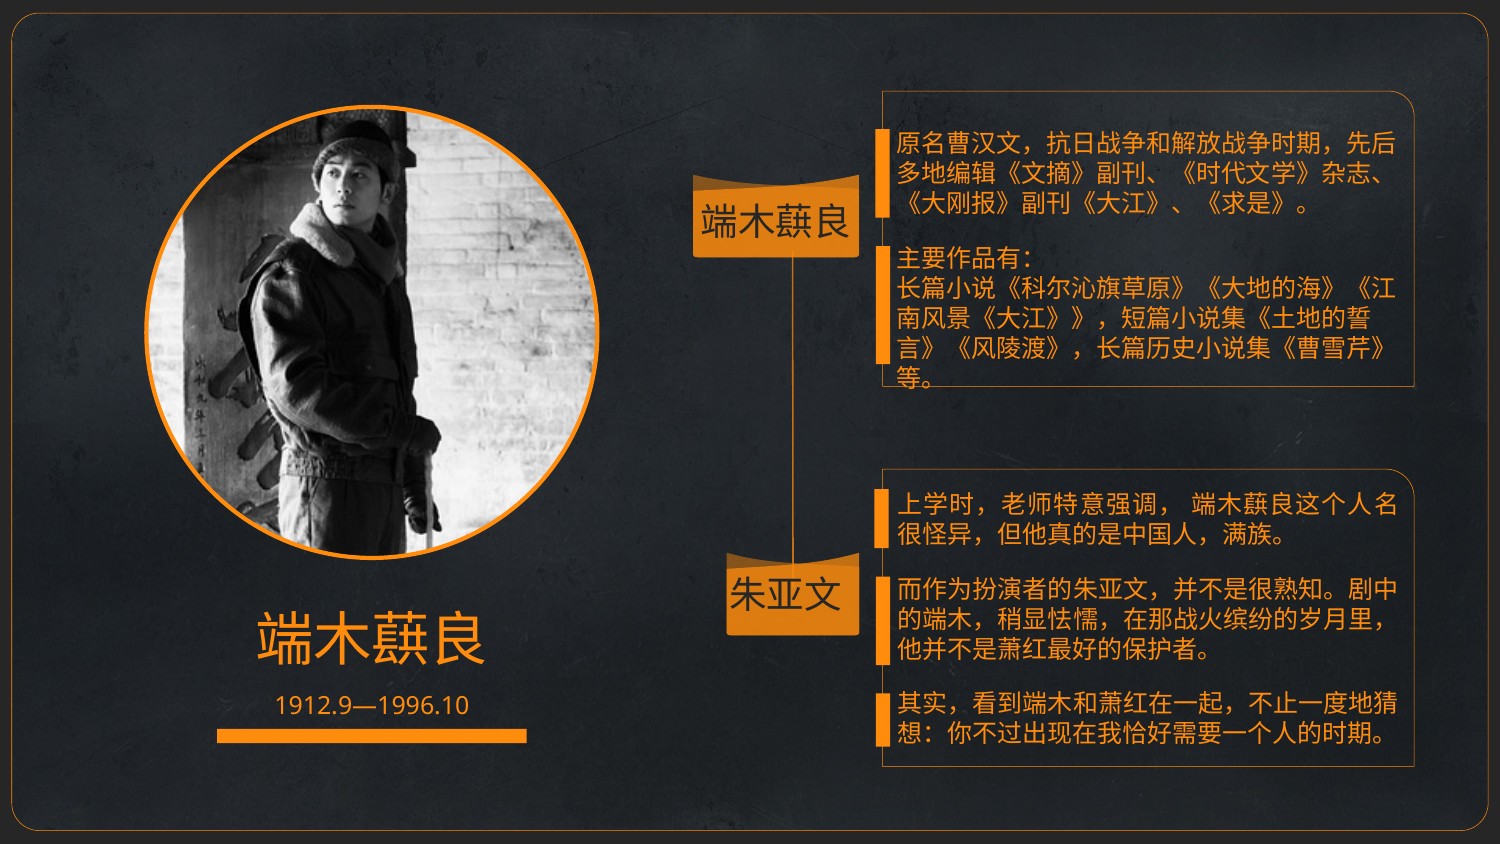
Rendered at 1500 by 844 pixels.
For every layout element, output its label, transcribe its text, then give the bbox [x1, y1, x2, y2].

text_box [144, 104, 600, 561]
text_box [872, 487, 891, 550]
text_box 上学时，老师特意强调， 端木蕻良这个人名很怪异，但他真的是中国人，满族。 而作为扮演者的朱亚文，并不是很熟知。剧中的端木，稍显怯懦，在那战火缤纷的岁月里，他并不是萧红最好的保护者。 其实，看到端木和萧红在一起，不止一度地猜想：你不过出现在我恰好需要一个人的时期。 [882, 480, 1414, 756]
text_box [714, 552, 871, 636]
text_box 端木蕻良 [865, 190, 872, 251]
text_box [9, 10, 1491, 833]
text_box 端木蕻良 [680, 190, 687, 251]
text_box [874, 244, 892, 366]
text_box 1912.9—1996.10 [217, 681, 527, 727]
text_box [874, 575, 892, 667]
text_box 原名曹汉文，抗日战争和解放战争时期，先后多地编辑《文摘》副刊、《时代文学》杂志、《大刚报》副刊《大江》、《求是》。 主要作品有： 长篇小说《科尔沁旗草原》《大地的海》《江南风景《大江》》，短篇小说集《土地的誓言》《风陵渡》，长篇历史小说集《曹雪芹》等。 [881, 120, 1413, 400]
text_box 端木蕻良 [217, 594, 527, 679]
text_box [880, 89, 1417, 389]
text_box [215, 727, 529, 745]
text_box [880, 485, 1417, 769]
text_box [873, 127, 892, 220]
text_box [692, 174, 860, 258]
text_box [880, 467, 1411, 487]
text_box [874, 691, 892, 749]
